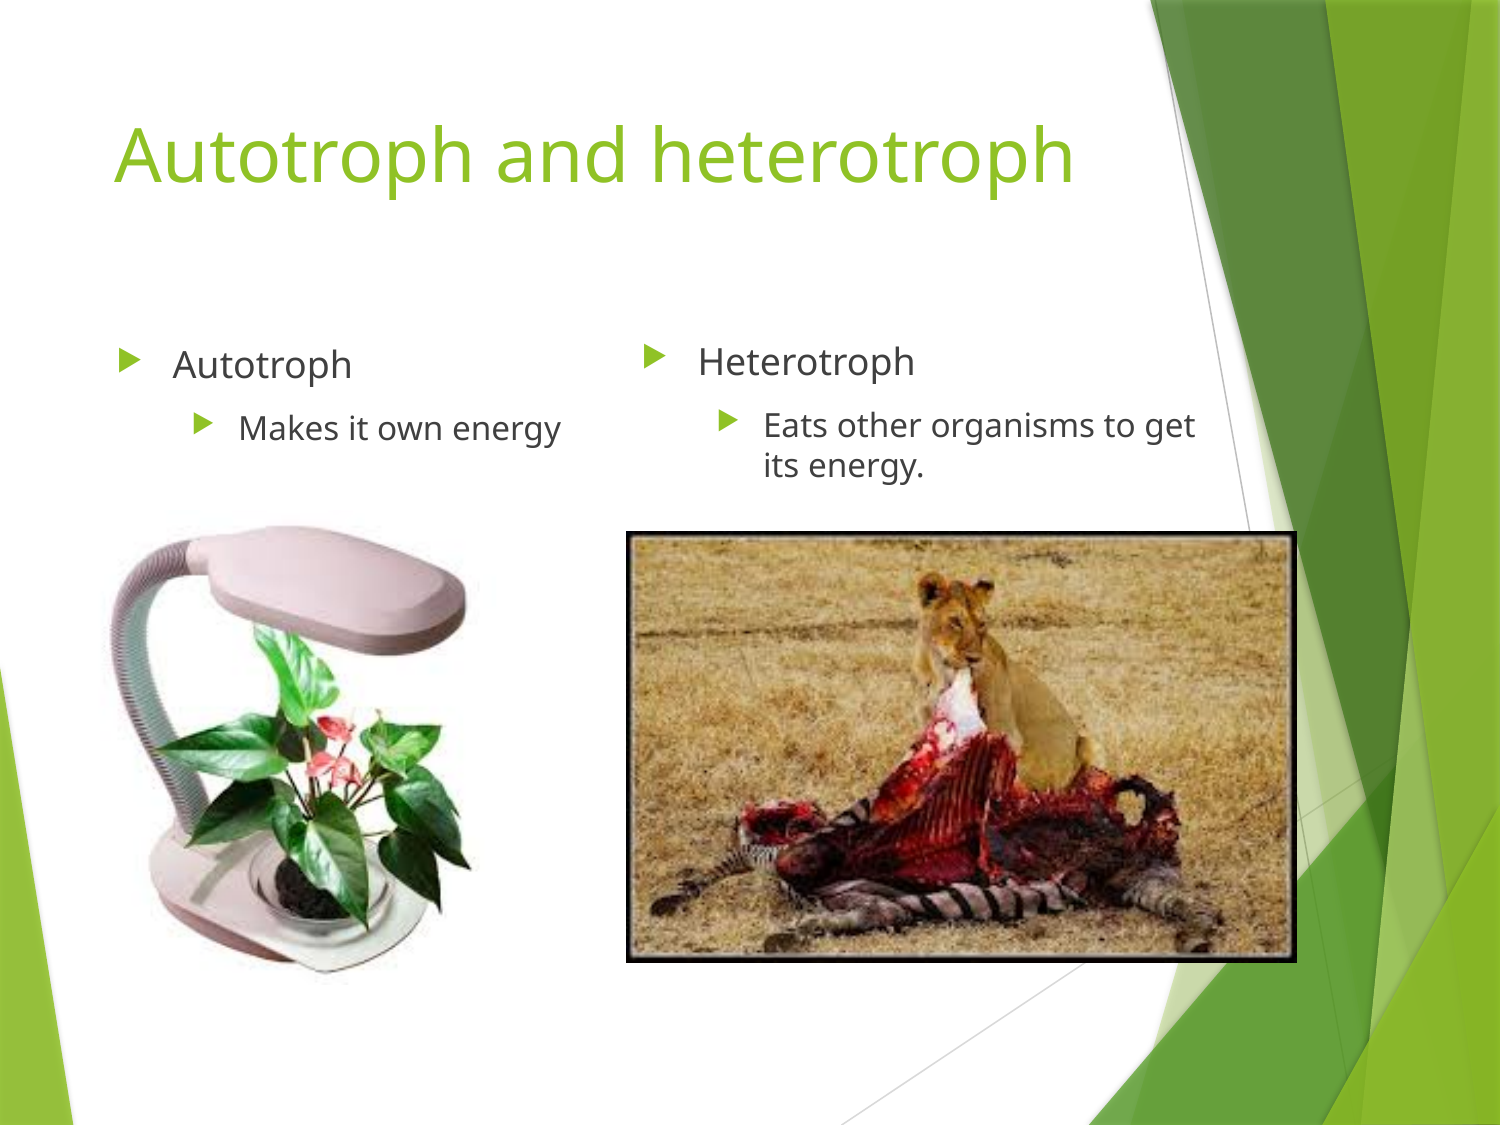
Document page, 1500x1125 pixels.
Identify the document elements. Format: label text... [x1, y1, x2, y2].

title Autotroph and heterotroph [99, 99, 1142, 317]
picture [625, 531, 1298, 964]
picture [68, 509, 520, 985]
list Heterotroph Eats other organisms to get its energy. [626, 330, 1252, 530]
list Autotroph Makes it own energy [101, 333, 608, 971]
